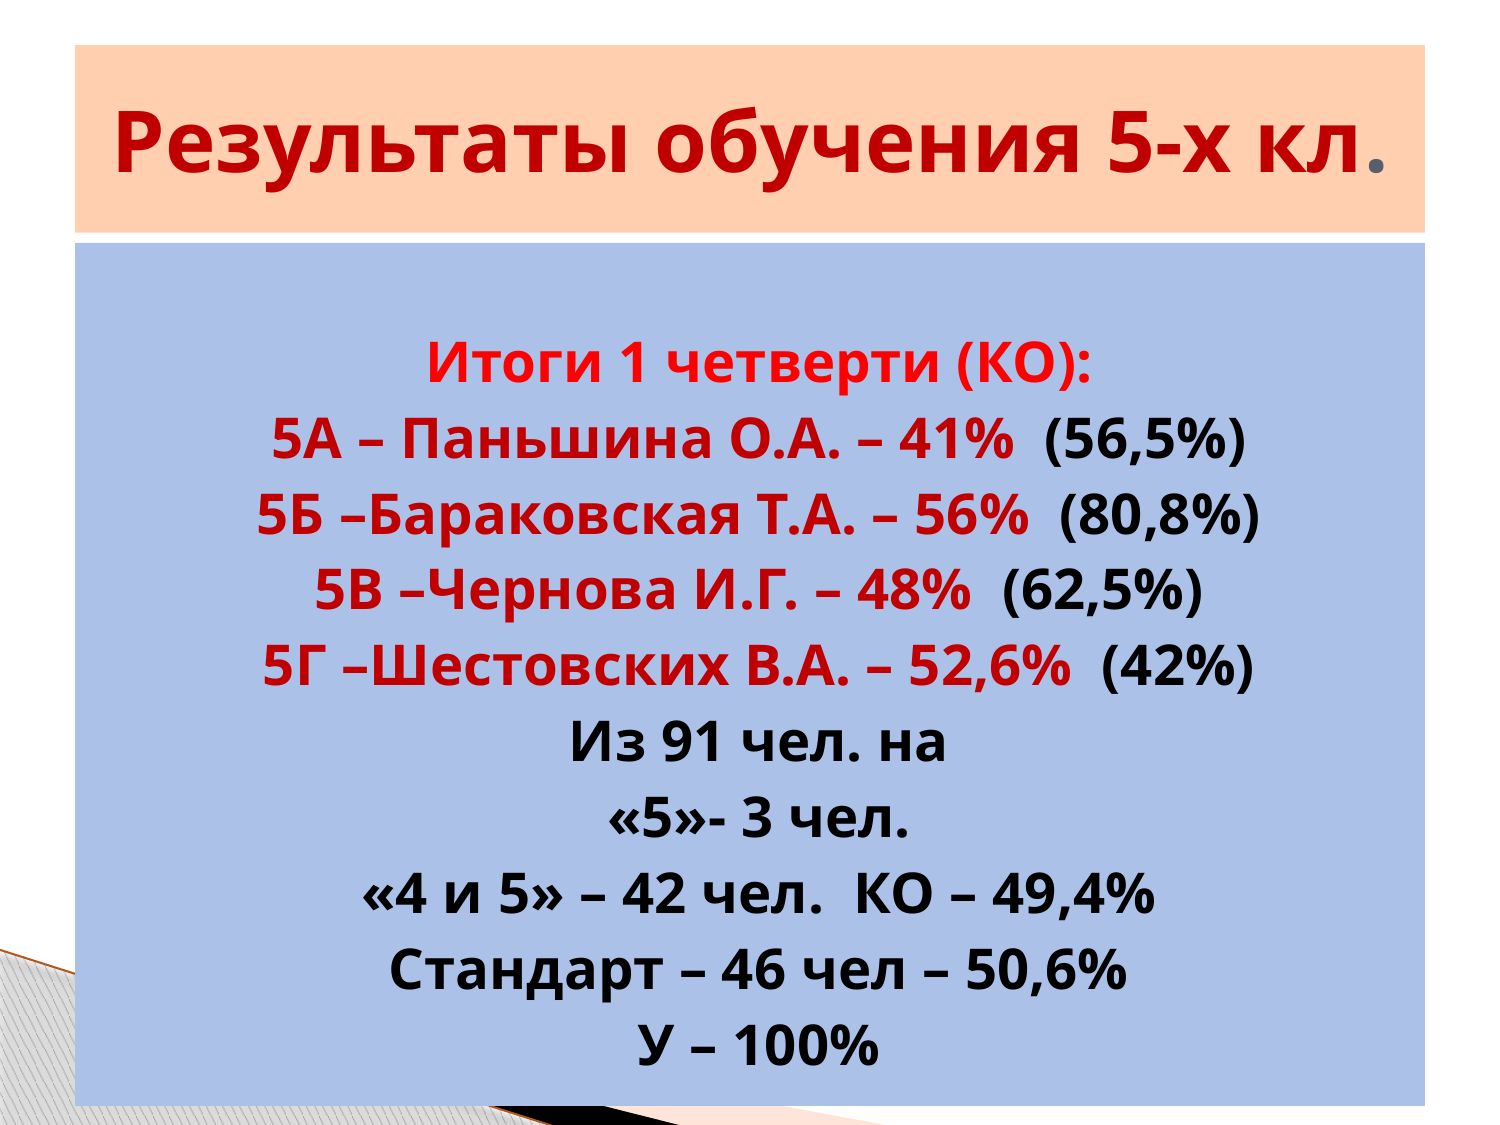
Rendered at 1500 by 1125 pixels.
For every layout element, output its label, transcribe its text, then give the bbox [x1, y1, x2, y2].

list Итоги 1 четверти (КО): 5А – Паньшина О.А. – 41% (56,5%) 5Б –Бараковская Т.А. – 56% (80,8%) 5В –Чернова И.Г. – 48% (62,5%) 5Г –Шестовских В.А. – 52,6% (42%) Из 91 чел. на «5»- 3 чел. «4 и 5» – 42 чел. КО – 49,4% Стандарт – 46 чел – 50,6% У – 100% [74, 242, 1426, 1107]
title Результаты обучения 5-х кл. [75, 45, 1425, 233]
